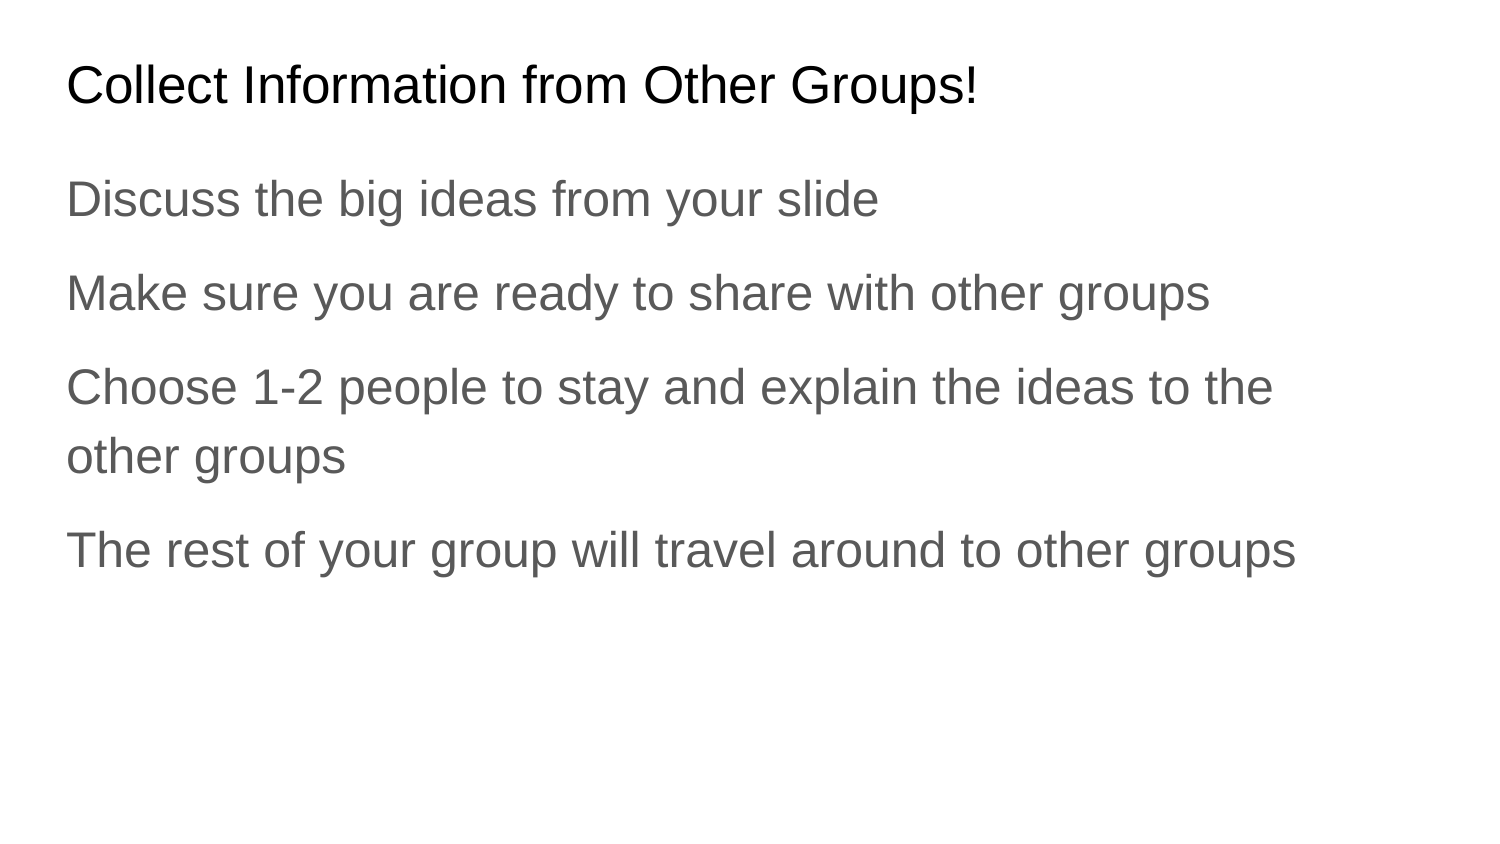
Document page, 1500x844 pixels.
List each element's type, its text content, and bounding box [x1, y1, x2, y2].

title Collect Information from Other Groups! [51, 35, 1449, 130]
list Discuss the big ideas from your slide Make sure you are ready to share with other groups Choose 1-2 people to stay and explain the ideas to the other groups The rest of your group will travel around to other groups [51, 142, 1409, 812]
